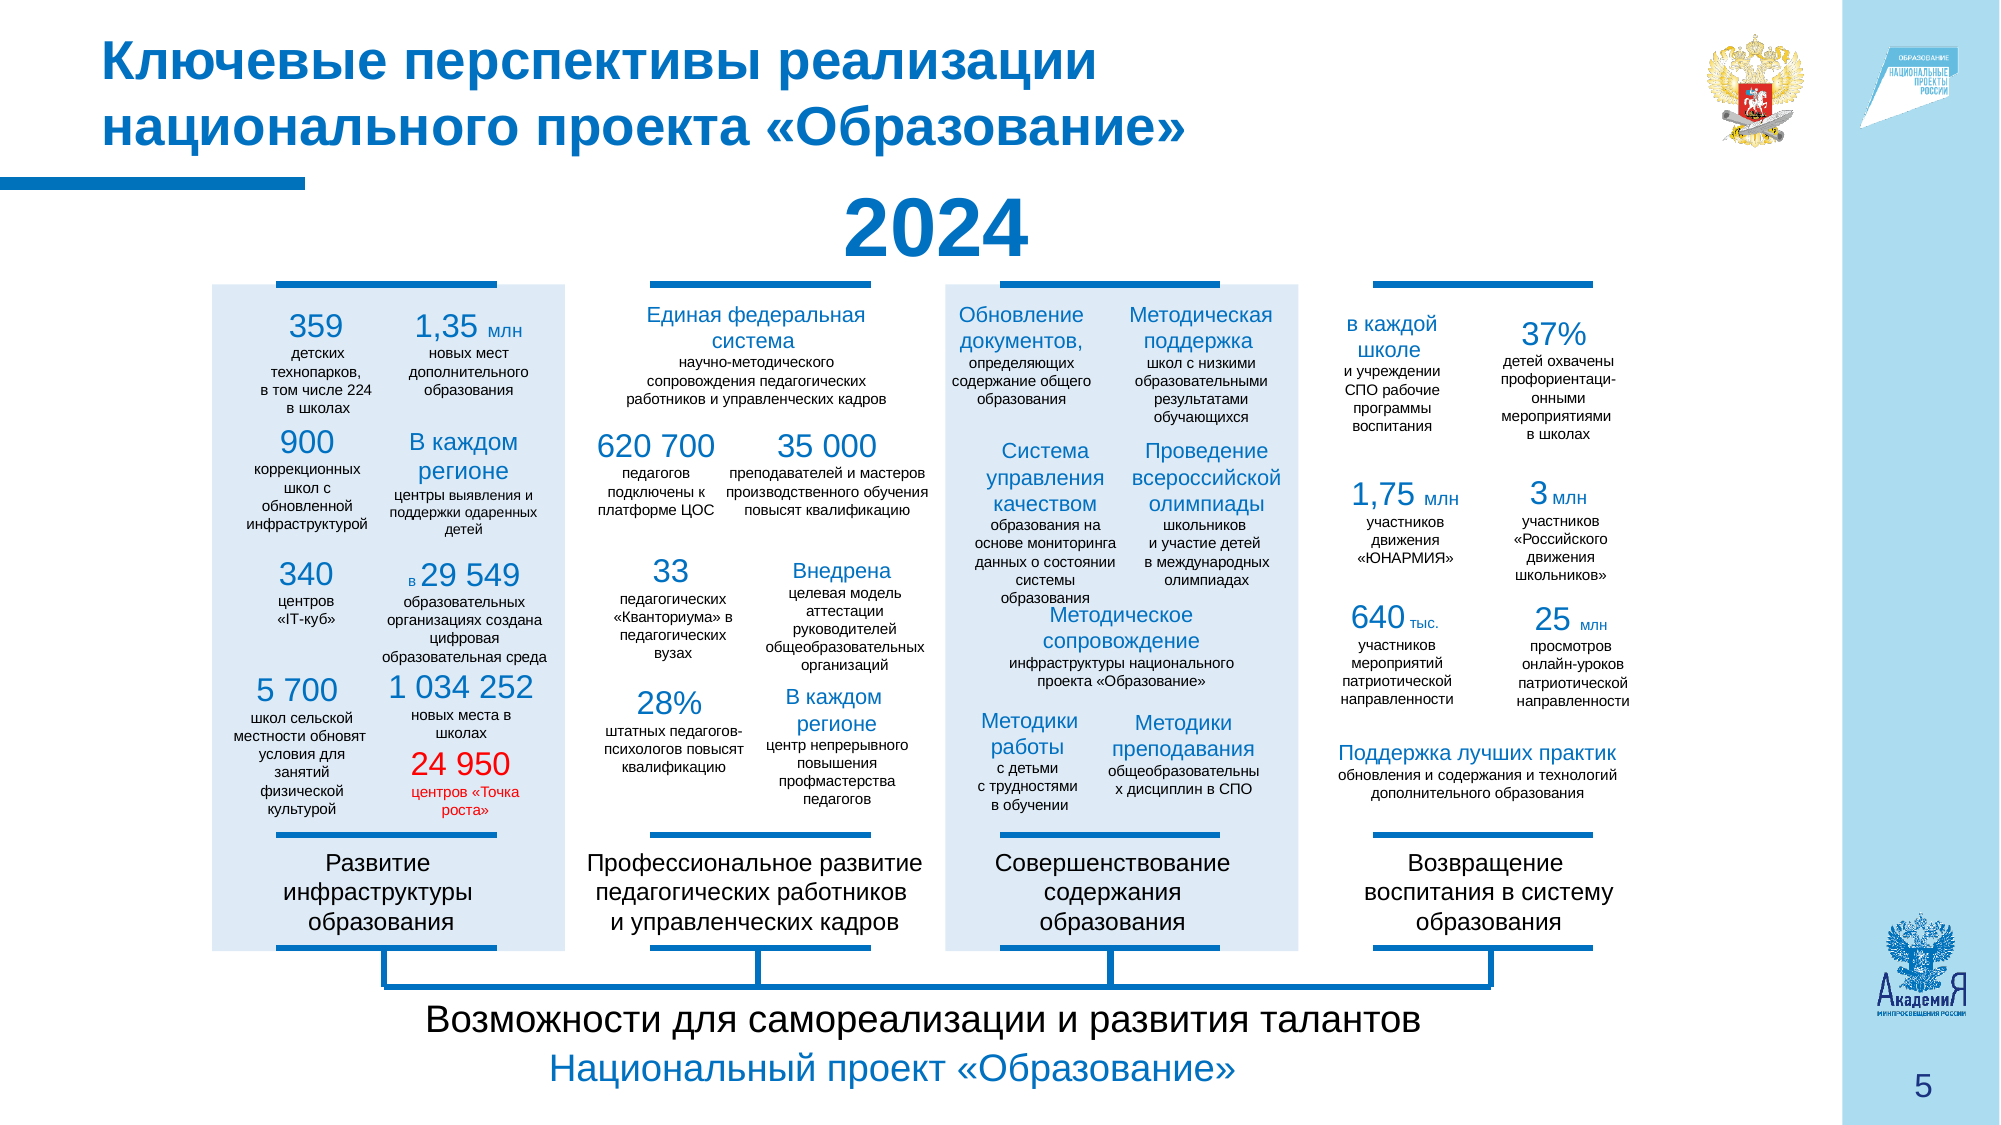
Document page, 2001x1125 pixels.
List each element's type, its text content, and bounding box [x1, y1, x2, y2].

text_box [944, 427, 1299, 952]
text_box Внедрена целевая модель аттестации руководителей общеобразовательных организаций [739, 548, 950, 663]
text_box 33 педагогических «Кванториума» в педагогических вузах [585, 542, 761, 656]
text_box Обновление документов, определяющих содержание общего образования [933, 293, 1111, 427]
text_box Методическое сопровождение инфраструктуры национального проекта «Образование» [981, 593, 1262, 706]
text_box 25 млн просмотров онлайн-уроков патриотической направленности [1482, 589, 1664, 712]
text_box Методики работы с детьми с трудностями в обучении [950, 698, 1110, 812]
text_box Единая федеральная система научно-методического сопровождения педагогических работников и управленческих кадров [609, 292, 904, 416]
text_box 35 000 преподавателей и мастеров производственного обучения повысят квалификацию [710, 416, 945, 530]
text_box 28% штатных педагогов-психологов повысят квалификацию [586, 674, 761, 788]
picture [1843, 33, 1968, 148]
text_box [944, 283, 1299, 429]
text_box 620 700 педагогов подключены к платформе ЦОС [575, 416, 710, 530]
text_box Методическая поддержка школ с низкими образовательными результатами обучающихся [1107, 293, 1295, 429]
picture [1696, 33, 1811, 148]
text_box [211, 283, 566, 952]
text_box в каждой школе и учреждении СПО рабочие программы воспитания [1318, 301, 1467, 445]
text_box 1,75 млн участников движения «ЮНАРМИЯ» [1325, 464, 1486, 578]
text_box Возвращение воспитания в систему образования [1327, 839, 1651, 939]
text_box Поддержка лучших практик обновления и содержания и технологий дополнительного образования [1307, 730, 1647, 816]
text_box Национальный проект «Образование» [378, 1044, 1407, 1082]
text_box 900 коррекционных школ с обновленной инфраструктурой [229, 412, 385, 542]
text_box Профессиональное развитие педагогических работников и управленческих кадров [566, 839, 944, 969]
text_box Ключевые перспективы реализации национального проекта «Образование» [101, 24, 1491, 157]
text_box Возможности для самореализации и развития талантов [314, 986, 1533, 1044]
text_box 640 тыс. участников мероприятий патриотической направленности [1302, 587, 1492, 702]
picture [1863, 908, 1977, 1023]
text_box 1 034 252 новых места в школах [369, 657, 554, 734]
text_box 3 млн участников «Российского движения школьников» [1474, 463, 1647, 577]
text_box 1,35 млн новых мест дополнительного образования [384, 296, 554, 418]
text_box 2024 [843, 173, 1137, 274]
text_box Методики преподавания общеобразовательных дисциплин в СПО [1092, 701, 1275, 814]
text_box Система управления качеством образования на основе мониторинга данных о состоянии системы образования [954, 429, 1137, 599]
text_box В каждом регионе центры выявления и поддержки одаренных детей [367, 418, 561, 532]
text_box Совершенствование содержания образования [968, 839, 1258, 939]
text_box 359 детских технопарков, в том числе 224 в школах [230, 296, 384, 407]
text_box 37% детей охвачены профориентаци-онными мероприятиями в школах [1484, 304, 1633, 448]
text_box В каждом регионе центр непрерывного повышения профмастерства педагогов [733, 675, 941, 819]
text_box 340 центров «IT-куб» [255, 544, 357, 642]
text_box 5 700 школ сельской местности обновят условия для занятий физической культурой [215, 661, 389, 822]
text_box Проведение всероссийской олимпиады школьников и участие детей в международных олимпиадах [1109, 429, 1305, 588]
text_box в 29 549 образовательных организациях создана цифровая образовательная среда [354, 545, 575, 656]
text_box 24 950 центров «Точка роста» [389, 734, 560, 807]
text_box Развитие инфраструктуры образования [235, 839, 528, 942]
